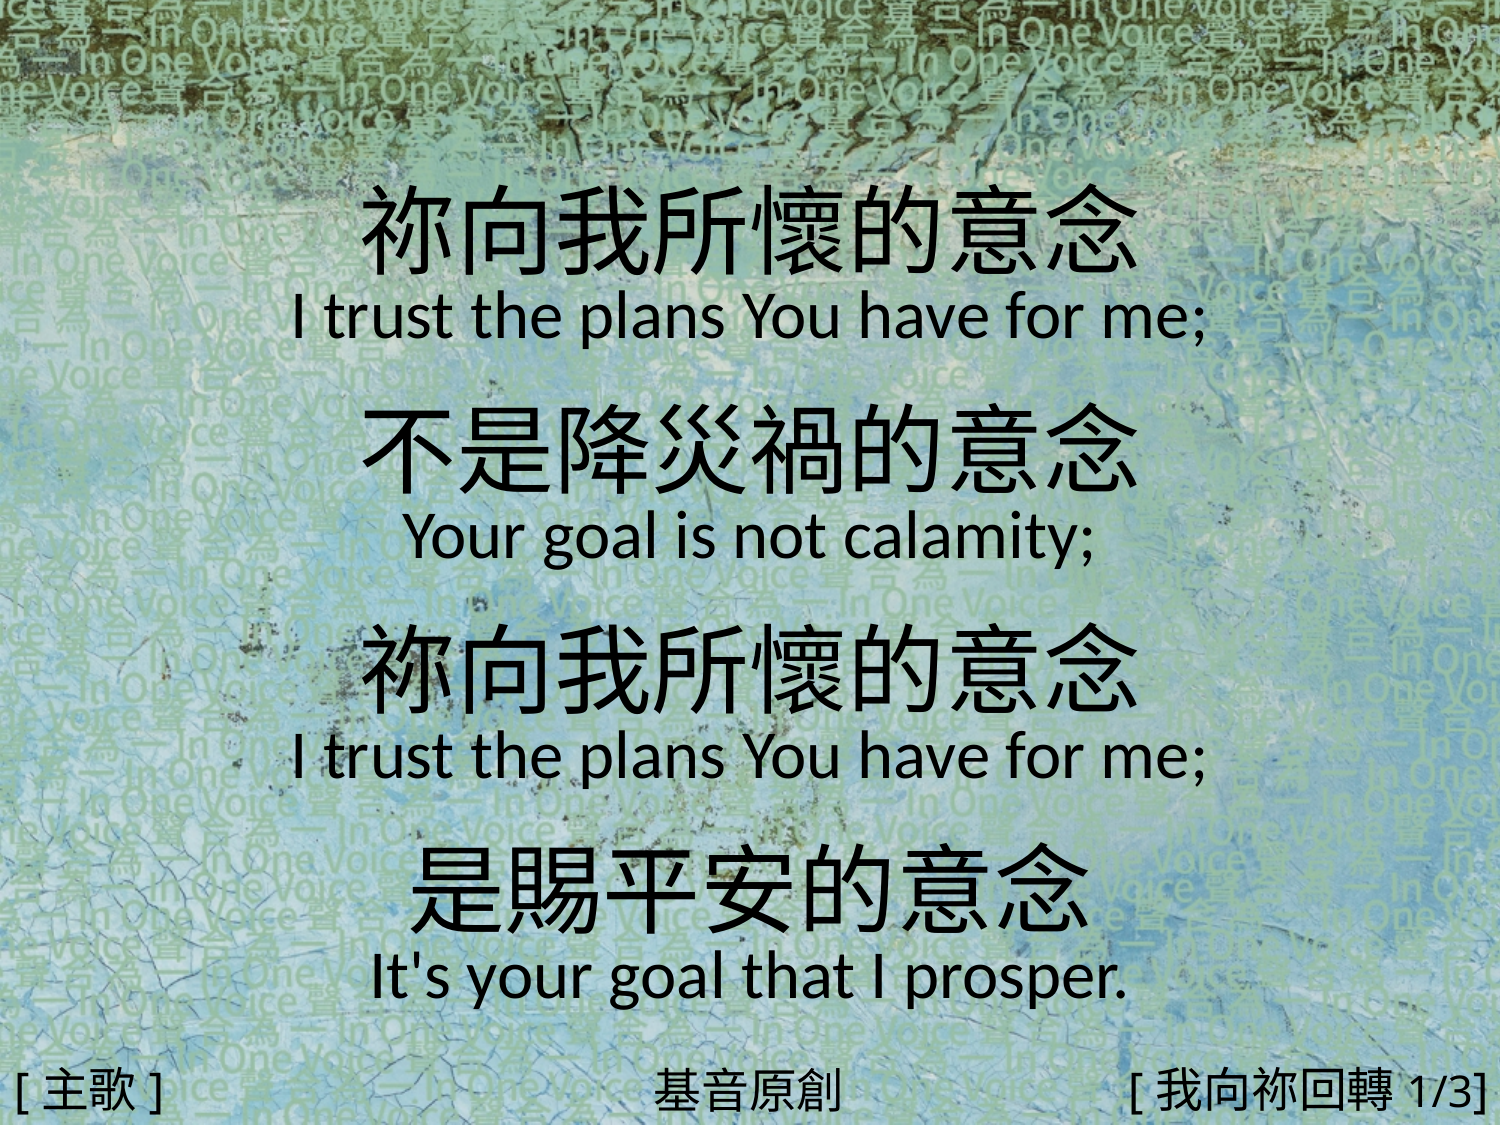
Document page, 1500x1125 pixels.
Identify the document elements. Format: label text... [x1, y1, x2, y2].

text_box 祢向我所懷的意念 I trust the plans You have for me; 不是降災禍的意念 Your goal is not calamity; 祢向我所懷的意念 I trust the plans You have for me; 是賜平安的意念 It's your goal that I prosper. [0, 184, 1500, 948]
picture [0, 0, 1500, 184]
text_box 基音原創 [0, 1053, 1499, 1125]
picture [0, 948, 1500, 1053]
